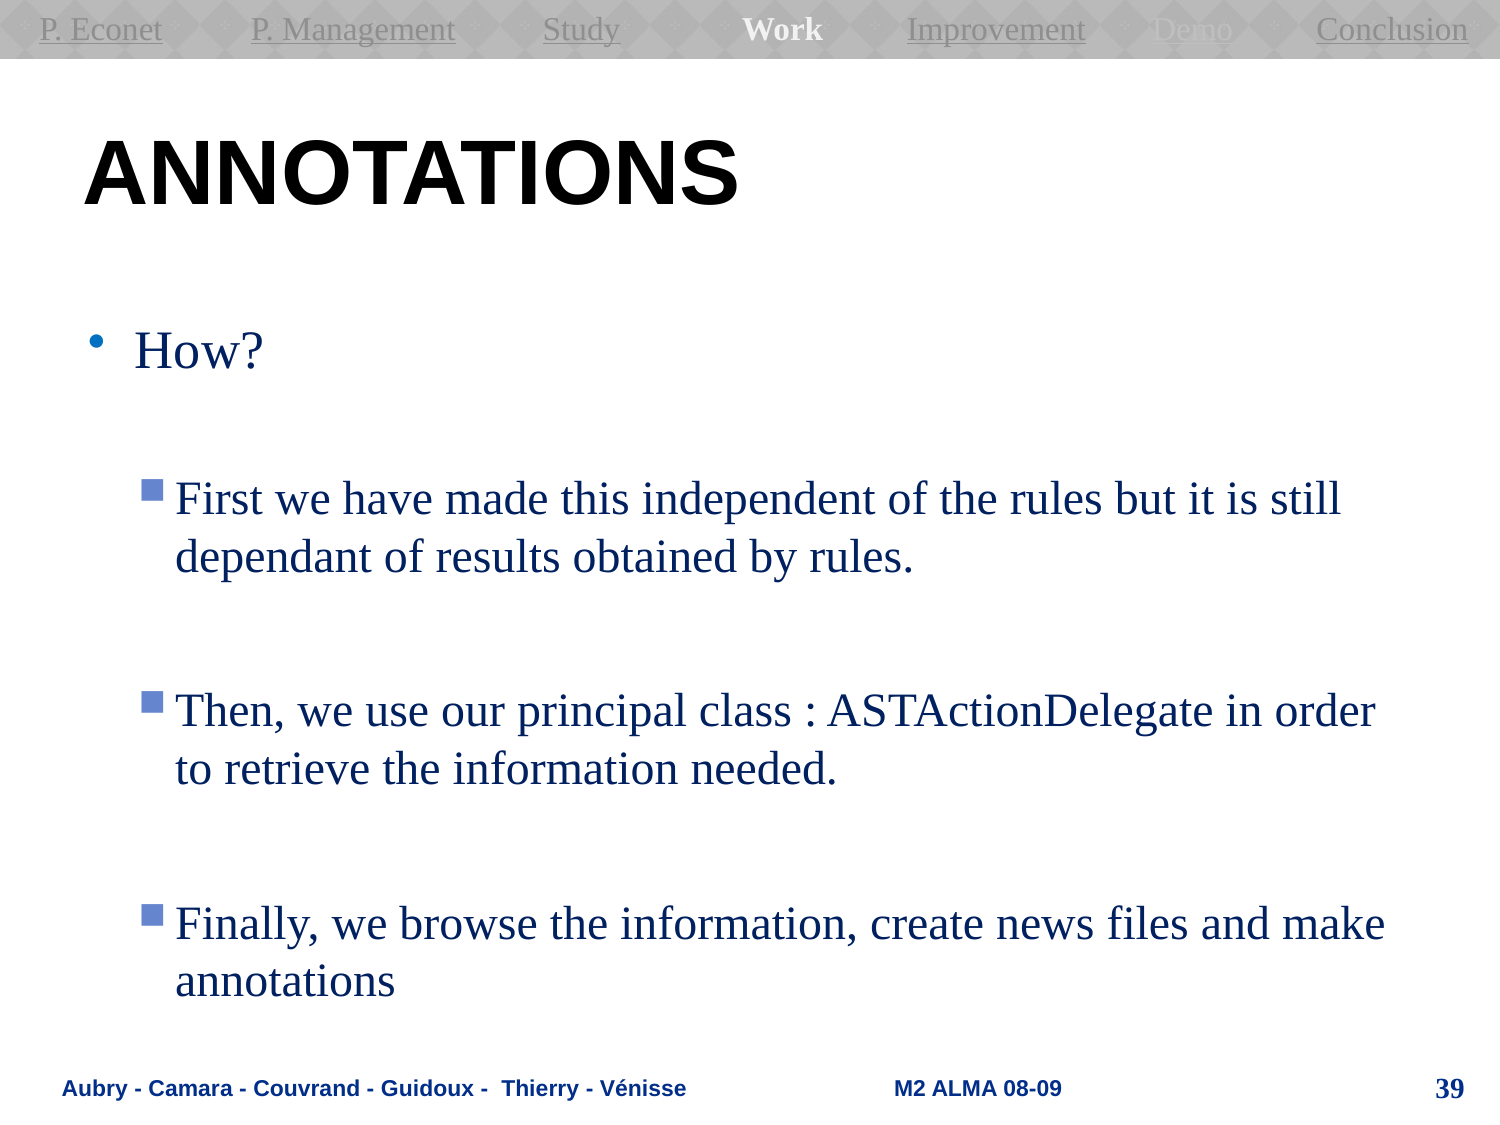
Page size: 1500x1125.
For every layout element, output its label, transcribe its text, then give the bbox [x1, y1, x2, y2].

footer Aubry - Camara - Couvrand - Guidoux - Thierry - Vénisse M2 ALMA 08-09 [46, 1066, 1231, 1102]
slide_number 39 [1368, 1066, 1465, 1104]
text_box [22, 0, 1486, 56]
title annotations [75, 105, 1263, 223]
list How? First we have made this independent of the rules but it is still dependant of results obtained by rules. Then, we use our principal class : ASTActionDelegate in order to retrieve the information needed. Finally, we browse the information, create news files and make annotations [75, 306, 1442, 1043]
